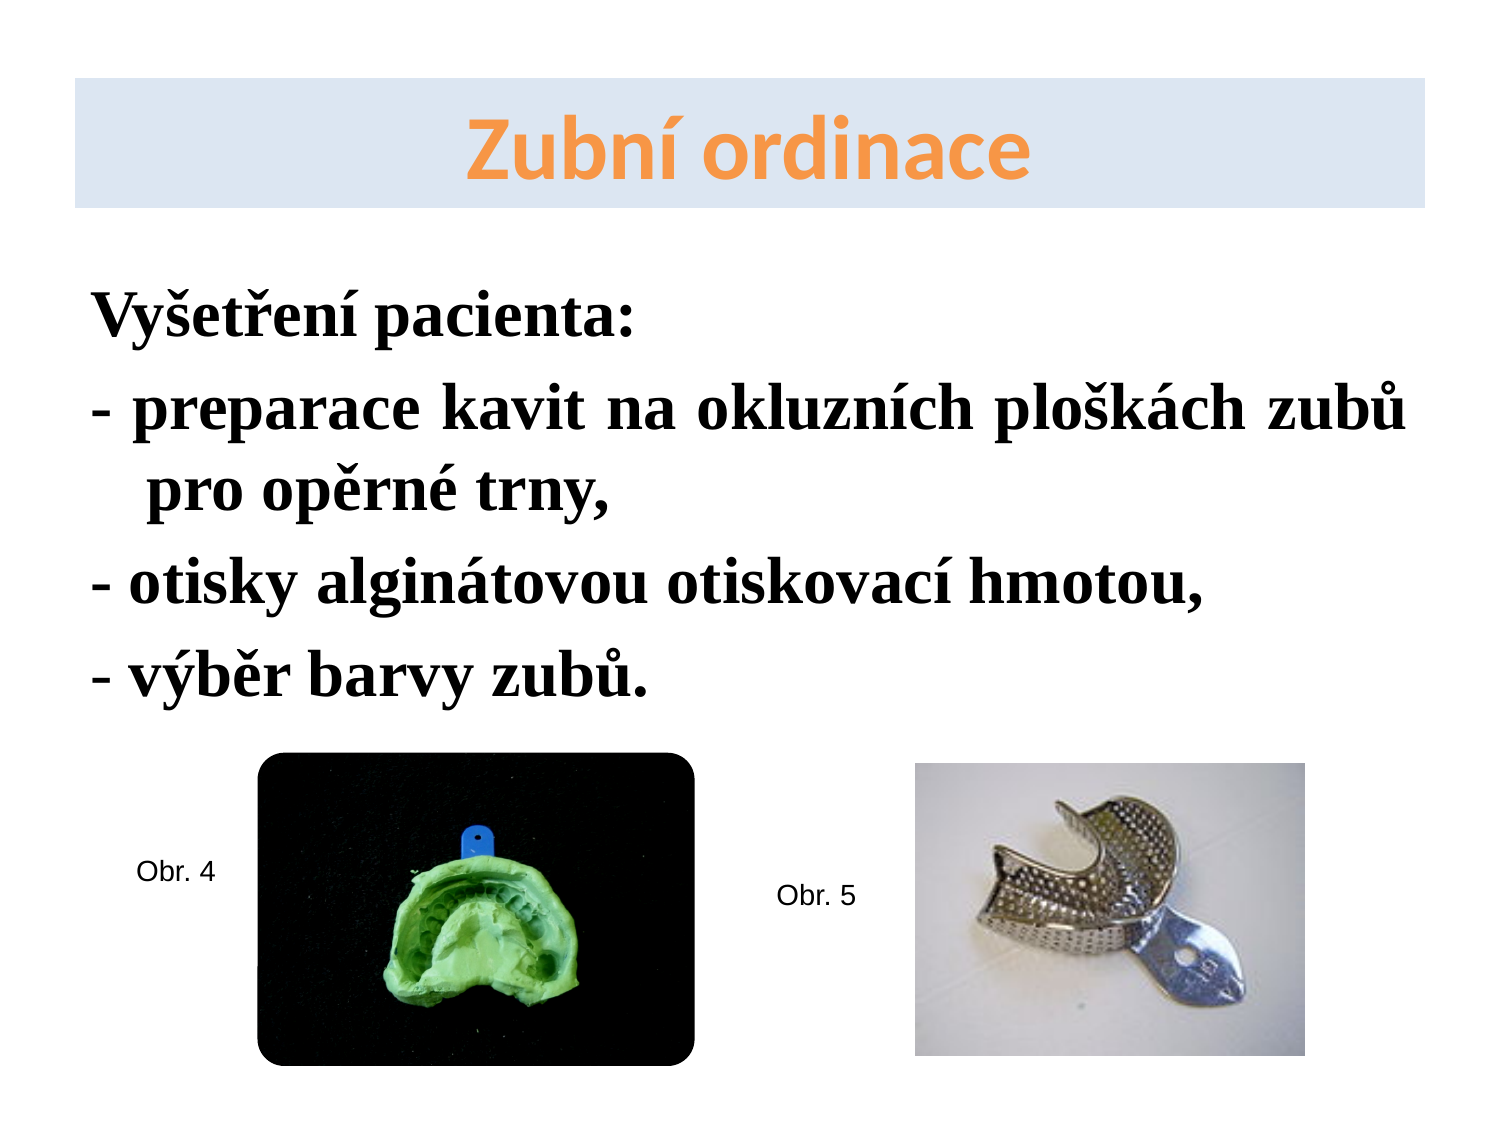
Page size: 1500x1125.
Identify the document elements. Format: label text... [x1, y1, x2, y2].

picture [915, 762, 1306, 1056]
text_box Obr. 5 [761, 869, 880, 919]
list Vyšetření pacienta: - preparace kavit na okluzních ploškách zubů pro opěrné trny, - otisky alginátovou otiskovací hmotou, - výběr barvy zubů. [74, 262, 1426, 1006]
title Zubní ordinace [74, 77, 1426, 209]
text_box Obr. 4 [121, 810, 231, 895]
picture [257, 752, 695, 1067]
